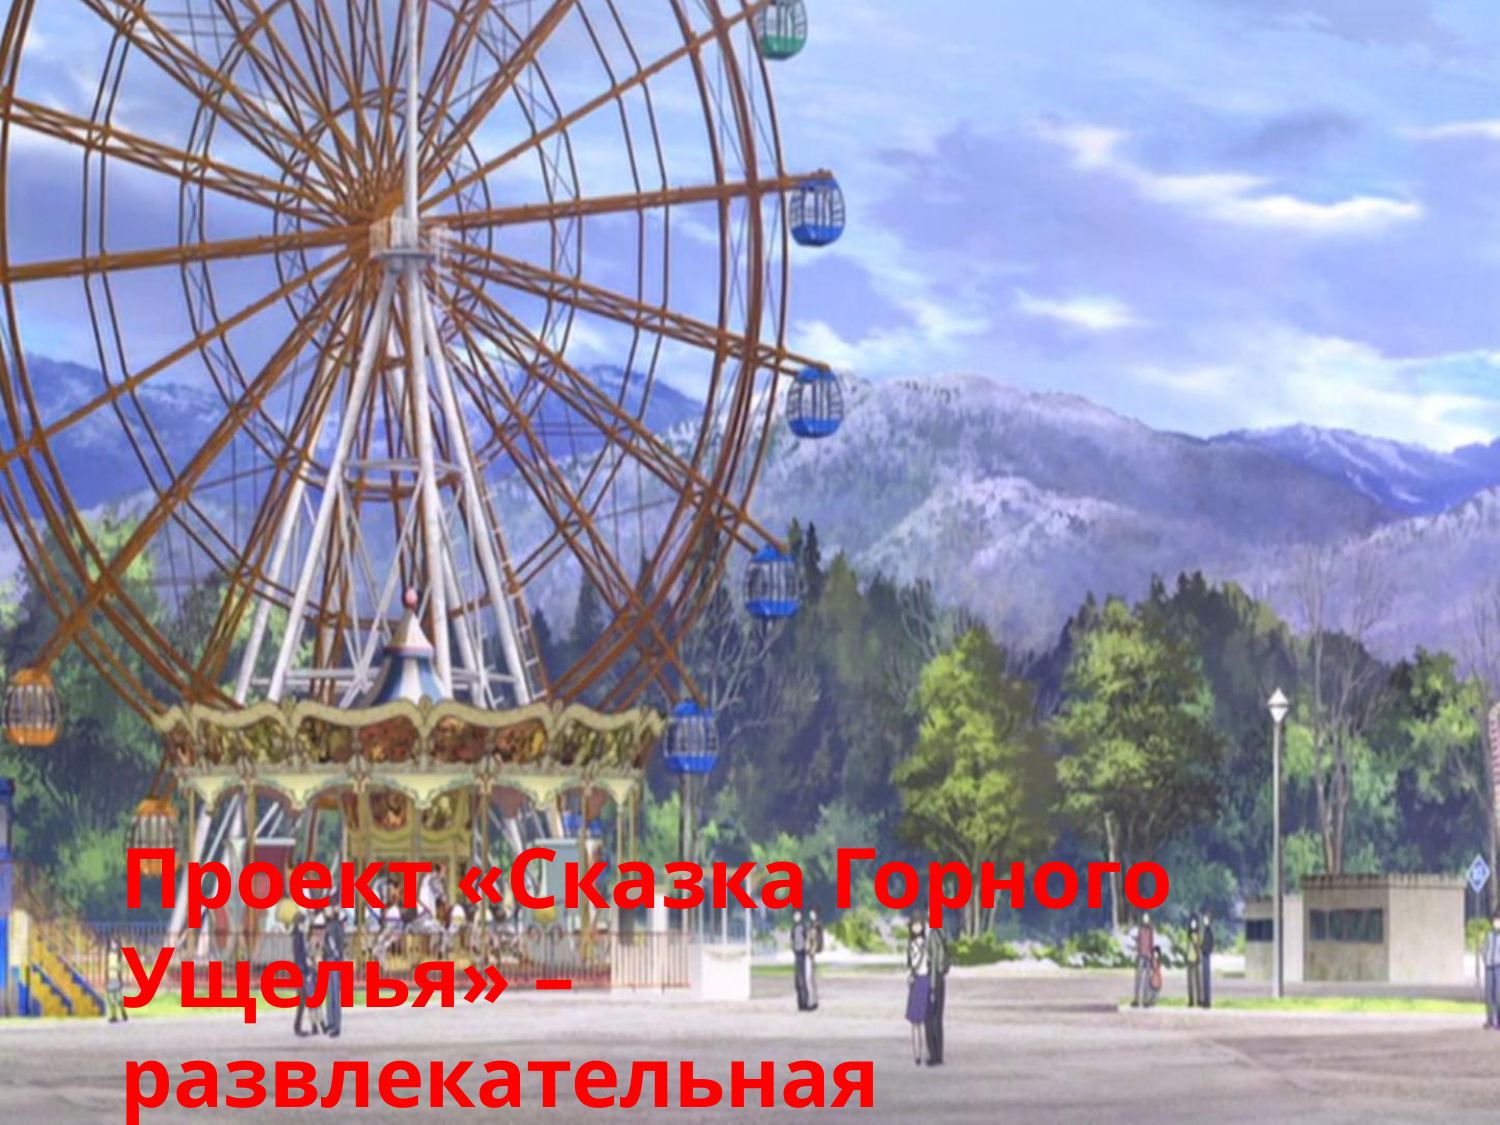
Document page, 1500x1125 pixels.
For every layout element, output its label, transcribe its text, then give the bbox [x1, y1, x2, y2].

text_box Проект «Сказка Горного Ущелья» – развлекательная поляна [120, 809, 1273, 1125]
text_box [0, 0, 1500, 1125]
